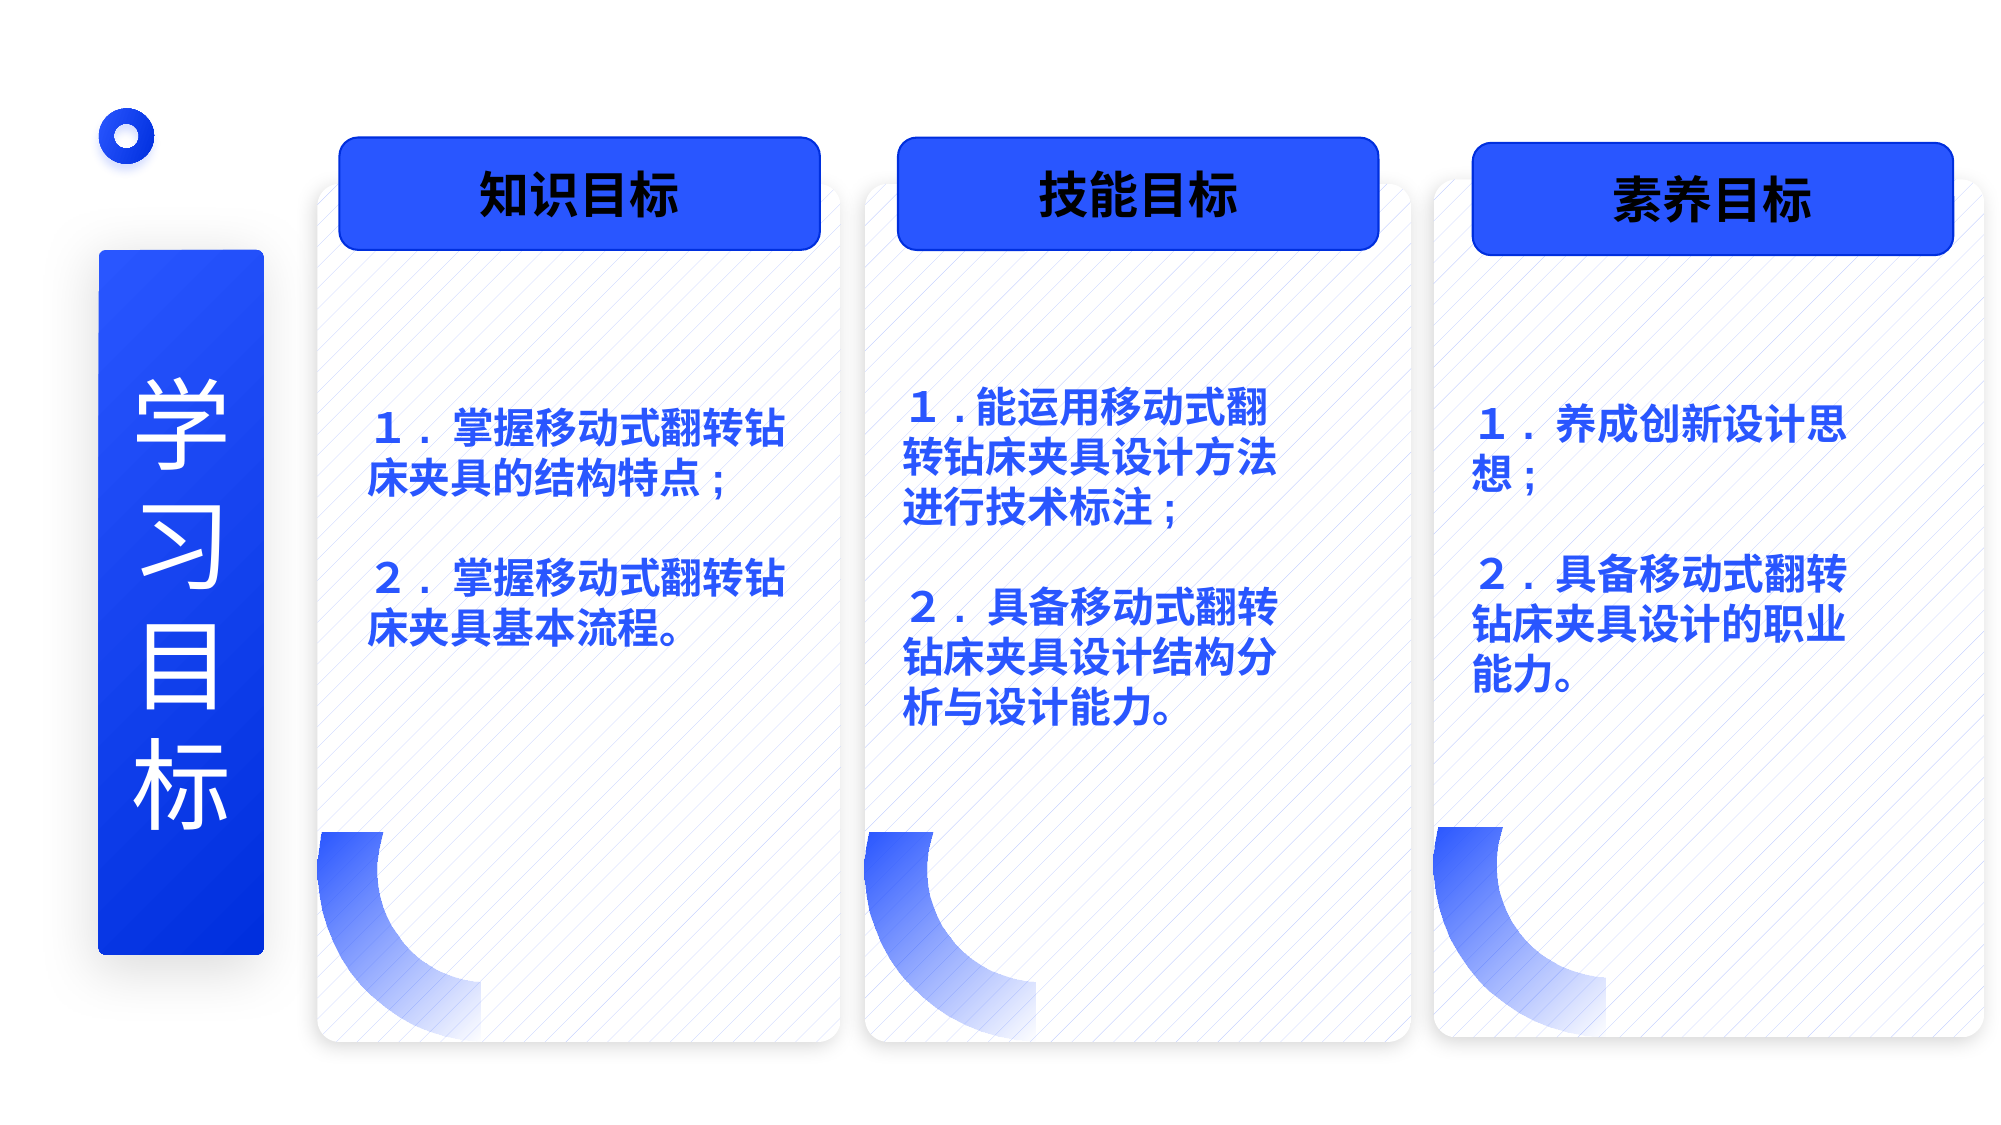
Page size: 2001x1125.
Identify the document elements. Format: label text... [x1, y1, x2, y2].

text_box 知识目标 [338, 136, 821, 183]
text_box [1433, 179, 1984, 1038]
text_box 学 习 目 标 [97, 248, 265, 956]
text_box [317, 183, 841, 1043]
text_box 素养目标 [1471, 141, 1955, 179]
text_box [97, 107, 156, 165]
text_box 技能目标 [896, 136, 1380, 183]
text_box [865, 183, 1412, 1043]
